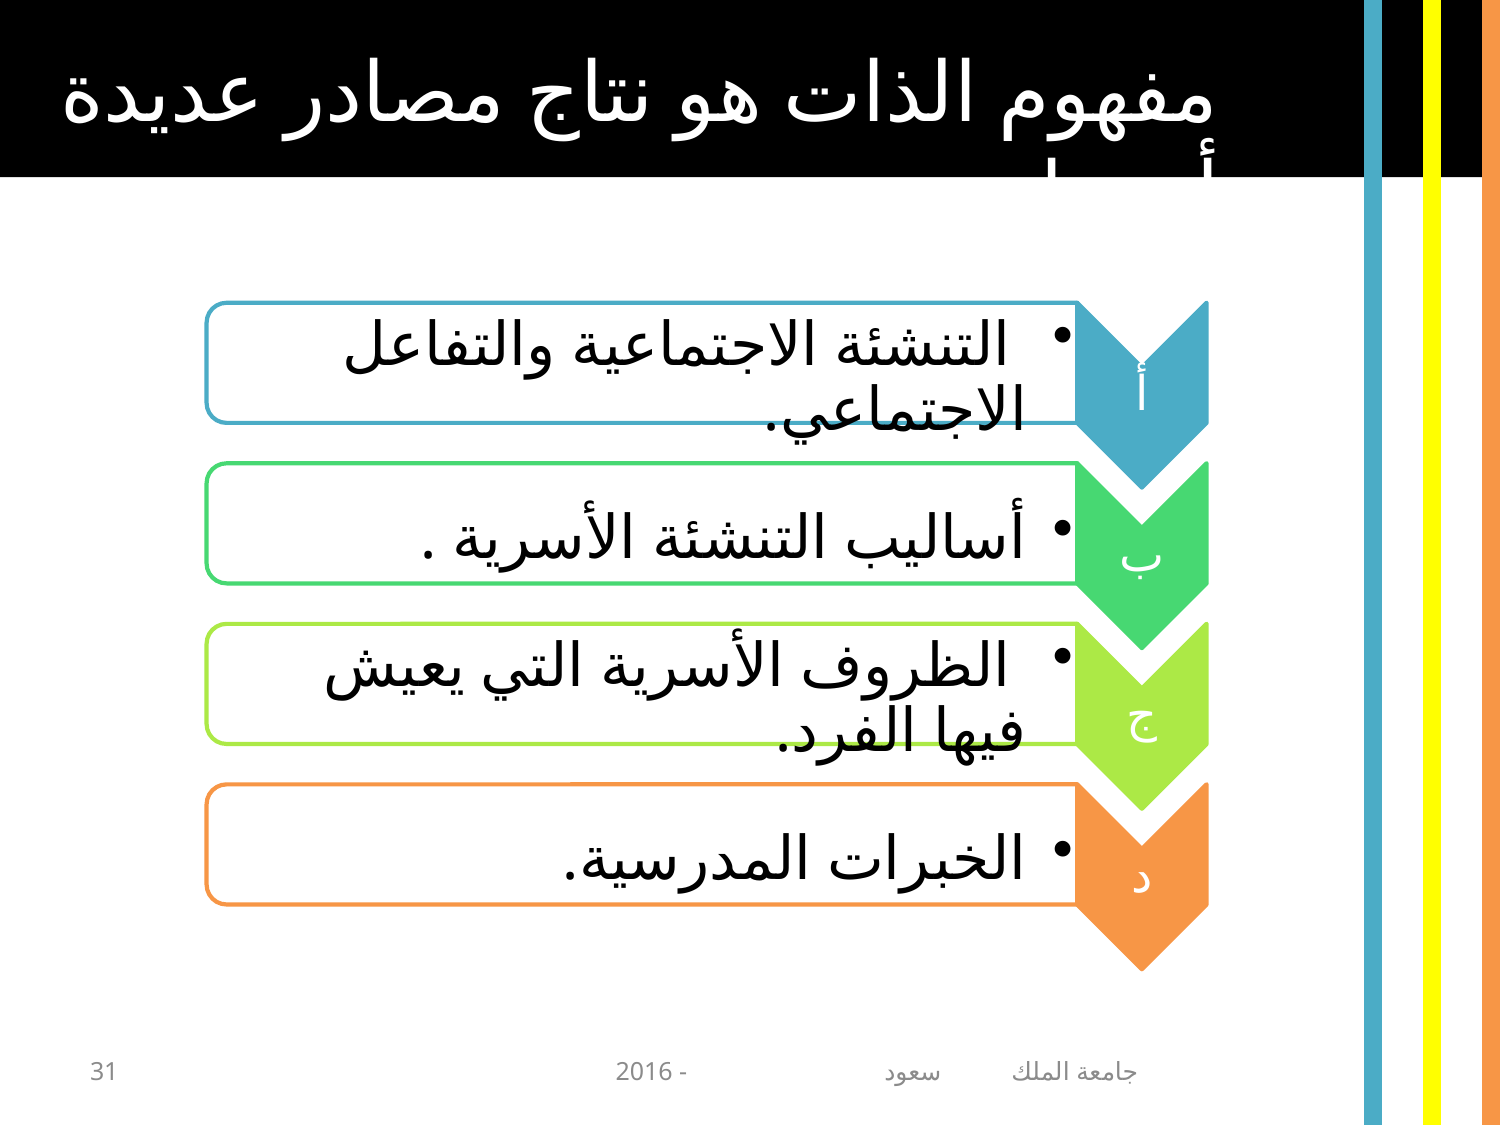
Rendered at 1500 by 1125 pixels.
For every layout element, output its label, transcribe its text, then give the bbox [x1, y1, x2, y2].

text_box [1443, 0, 1480, 179]
slide_number 31 [75, 1042, 425, 1103]
text_box مفهوم الذات هو نتاج مصادر عديدة أهمها [11, 30, 1235, 246]
text_box [1480, 0, 1500, 1125]
text_box [0, 0, 1362, 179]
text_box [1421, 0, 1443, 1125]
text_box [1384, 0, 1421, 179]
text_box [206, 302, 1207, 970]
footer جامعة الملك سعود - 2016 [512, 1042, 988, 1103]
text_box [1362, 0, 1384, 1125]
